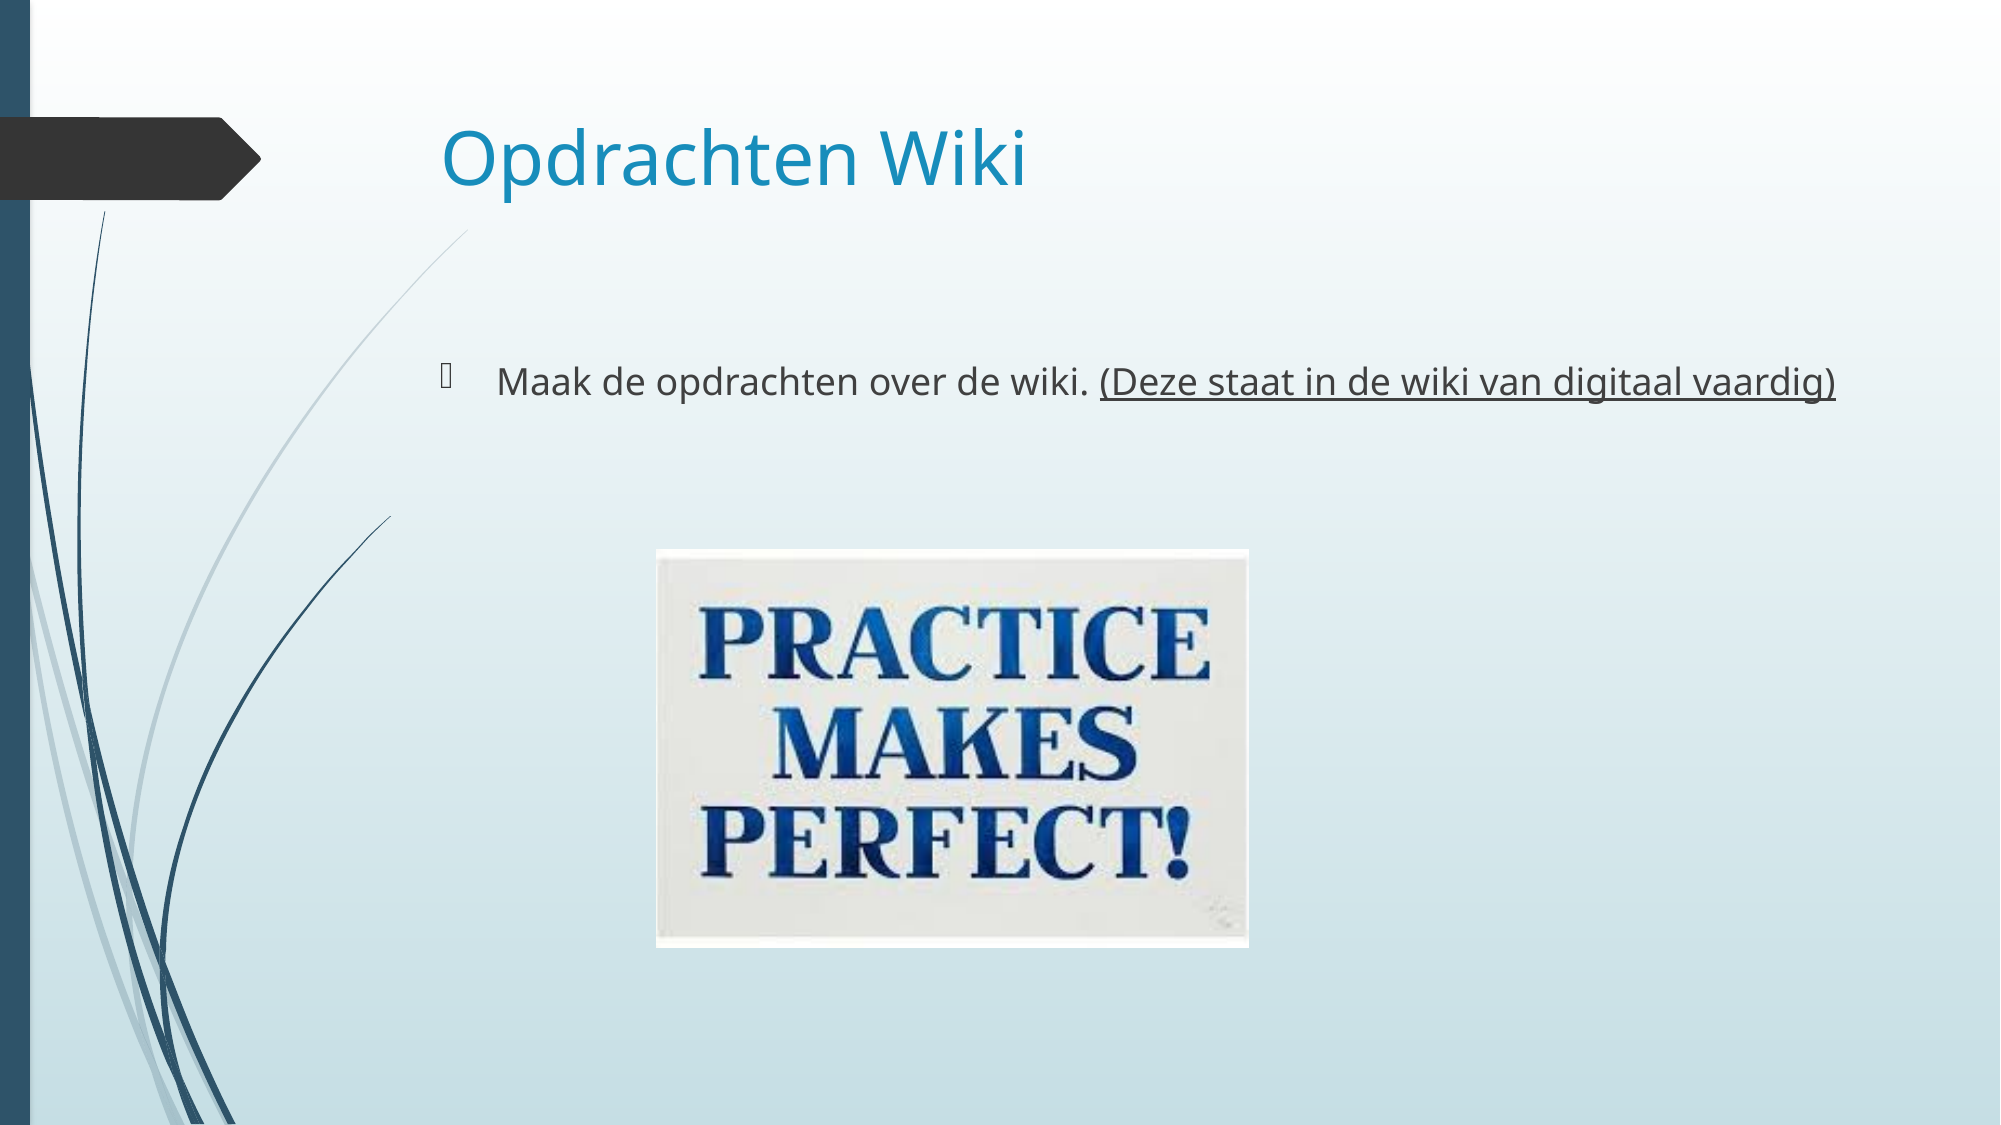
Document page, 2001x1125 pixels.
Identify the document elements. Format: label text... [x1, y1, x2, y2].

picture [655, 549, 1249, 948]
title Opdrachten Wiki [425, 102, 1888, 313]
list Maak de opdrachten over de wiki. (Deze staat in de wiki van digitaal vaardig) [424, 350, 1888, 970]
